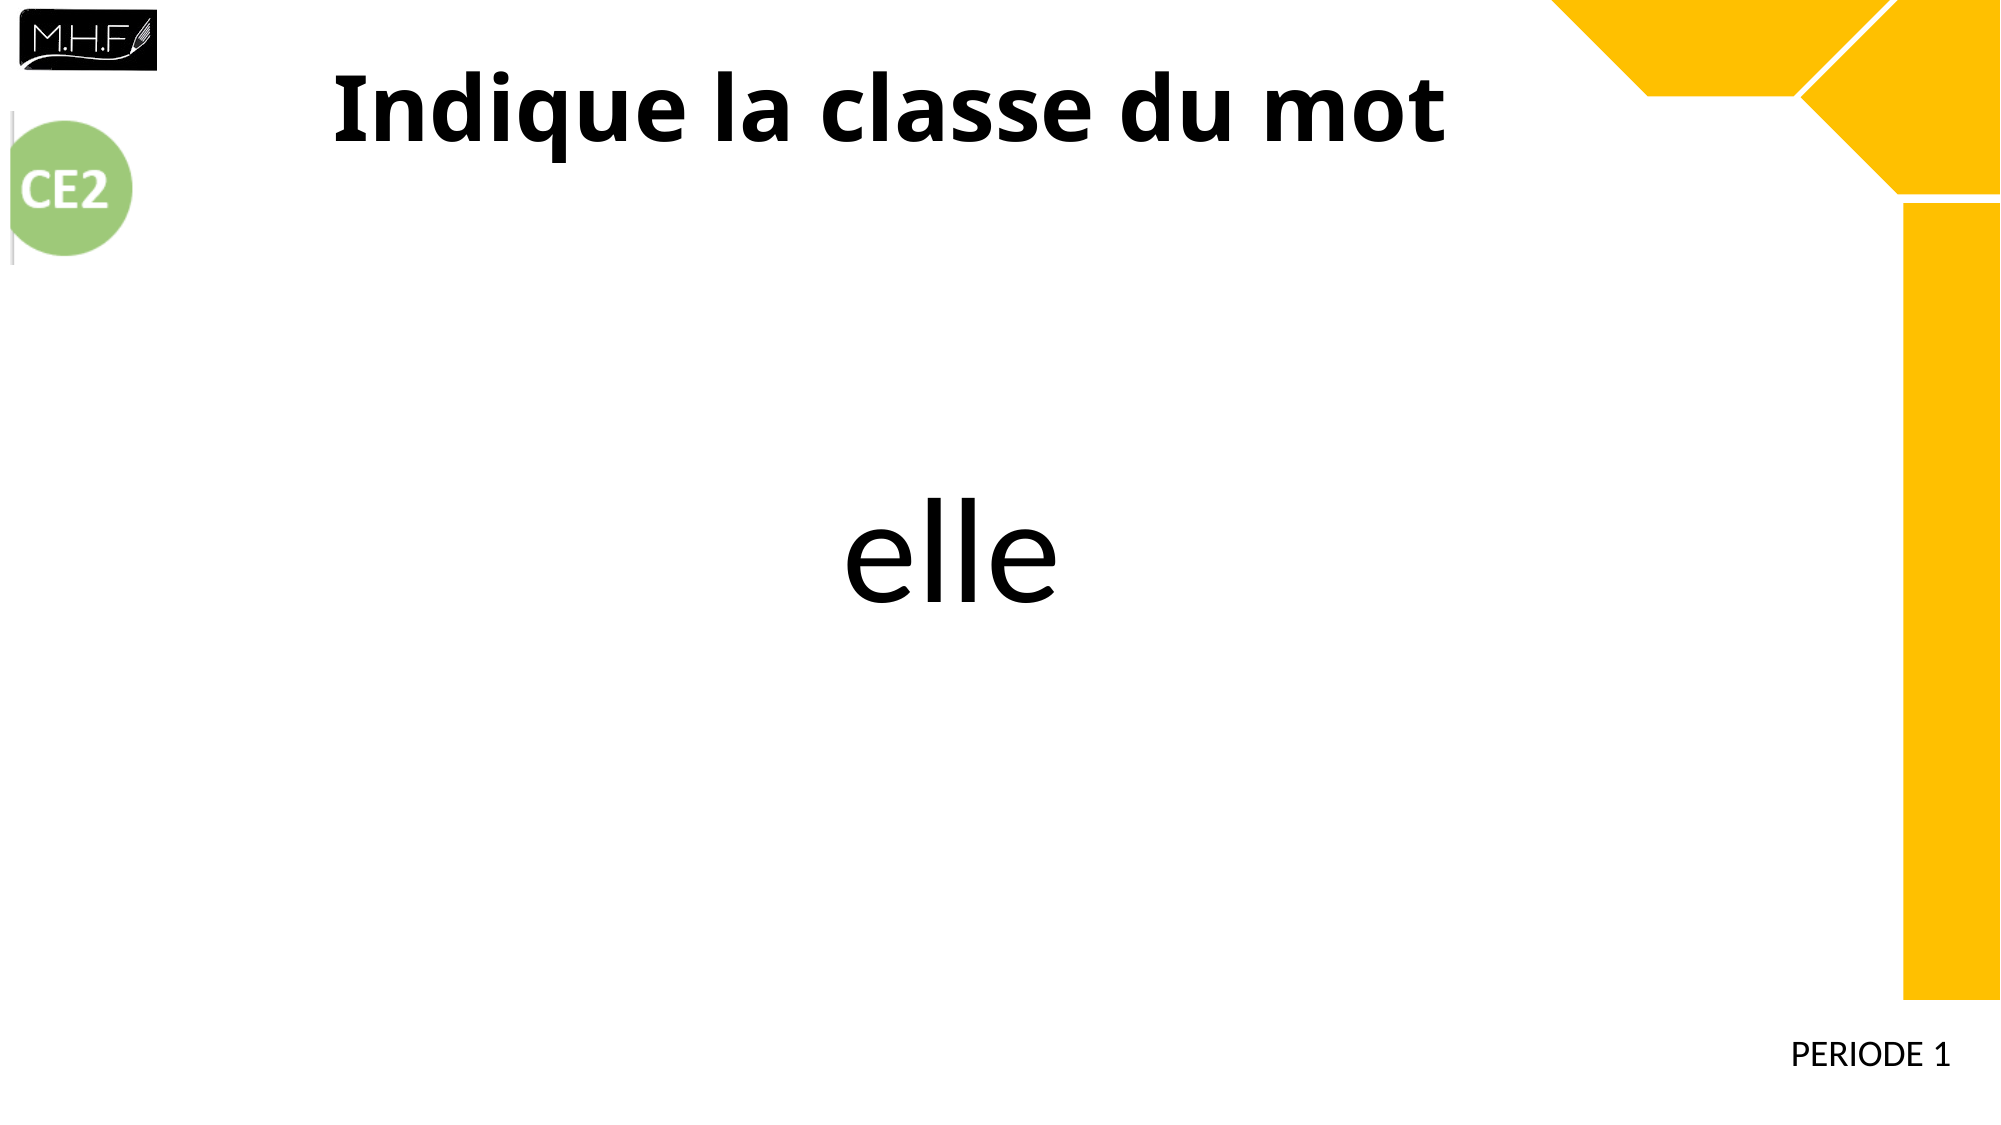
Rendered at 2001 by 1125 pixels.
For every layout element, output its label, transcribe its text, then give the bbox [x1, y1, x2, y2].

text_box PERIODE 1 [1362, 1021, 1967, 1125]
picture [10, 111, 141, 265]
picture [16, 7, 157, 74]
text_box [1549, 0, 1892, 98]
text_box elle [541, 375, 1363, 1089]
text_box [1799, 0, 2000, 196]
text_box [1902, 202, 2000, 1001]
title Indique la classe du mot [318, 3, 1865, 221]
